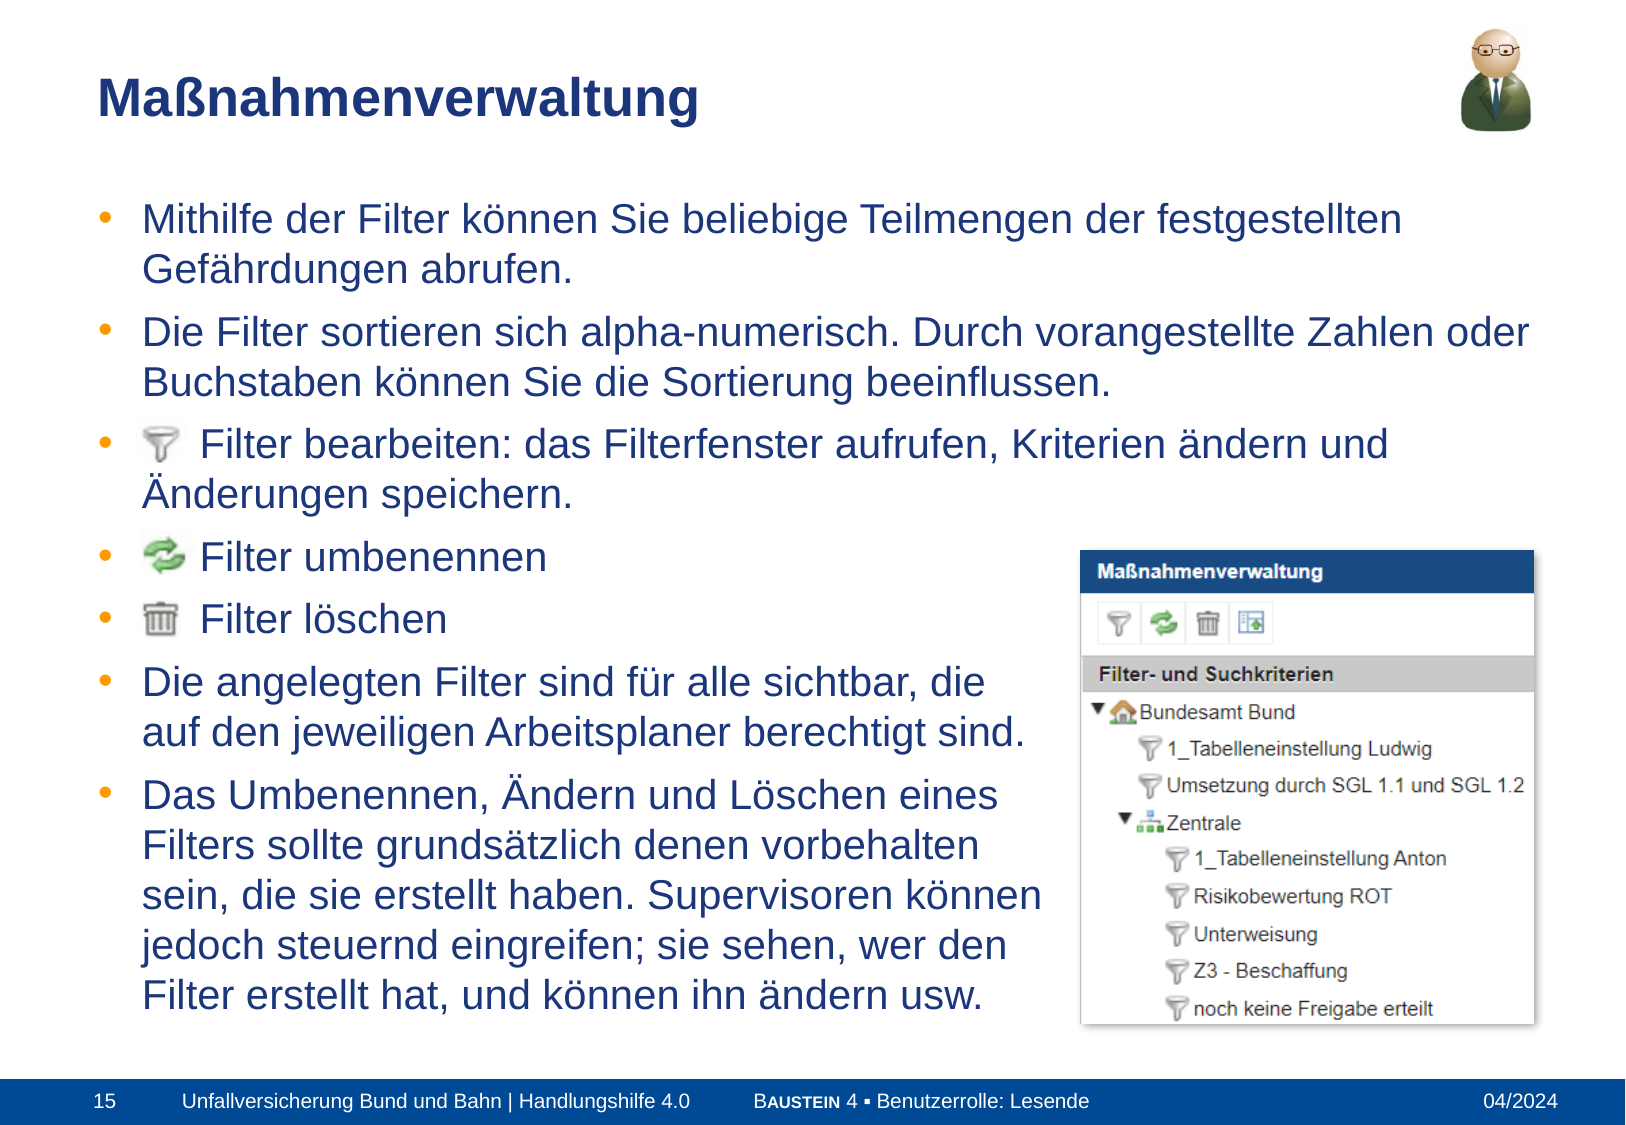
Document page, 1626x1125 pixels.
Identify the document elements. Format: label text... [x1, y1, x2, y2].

title Maßnahmenverwaltung [82, 54, 1313, 138]
picture [0, 1079, 1626, 1125]
picture [138, 594, 184, 644]
list Mithilfe der Filter können Sie beliebige Teilmengen der festgestellten Gefährdungen abrufen. Die Filter sortieren sich alpha-numerisch. Durch vorangestellte Zahlen oder Buchstaben können Sie die Sortierung beeinflussen. Filter bearbeiten: das Filterfenster aufrufen, Kriterien ändern und Änderungen speichern. Filter umbenennen Filter löschen Die angelegten Filter sind für alle sichtbar, die auf den jeweiligen Arbeitsplaner berechtigt sind. Das Umbenennen, Ändern und Löschen eines Filters sollte grundsätzlich denen vorbehalten sein, die sie erstellt haben. Supervisoren können jedoch steuernd eingreifen; sie sehen, wer den Filter erstellt hat, und können ihn ändern usw. [83, 184, 1548, 398]
picture [1457, 27, 1534, 132]
picture [1080, 550, 1534, 1024]
picture [134, 418, 190, 470]
picture [138, 530, 194, 582]
